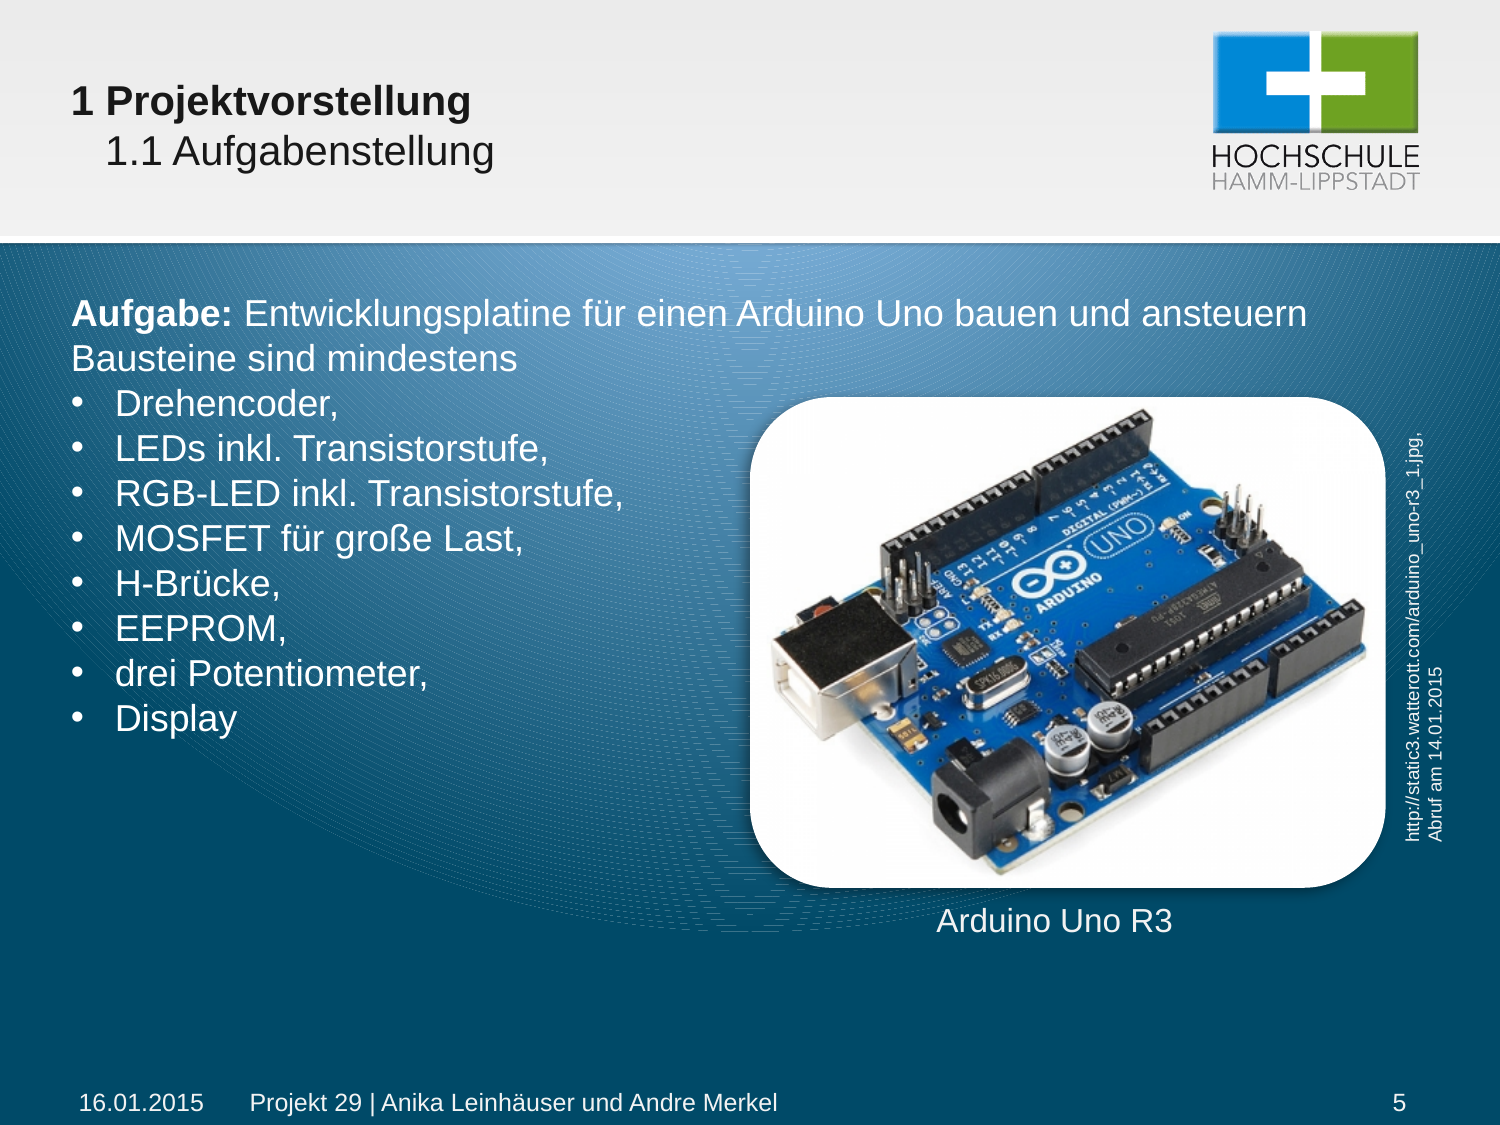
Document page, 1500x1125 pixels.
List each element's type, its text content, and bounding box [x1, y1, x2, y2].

text_box http://static3.watterott.com/arduino_uno-r3_1.jpg, Abruf am 14.01.2015 [1392, 397, 1453, 858]
text_box Arduino Uno R3 [724, 892, 1386, 947]
footer Projekt 29 | Anika Leinhäuser und Andre Merkel [242, 1080, 922, 1117]
title 1 Projektvorstellung 1.1 Aufgabenstellung [70, 23, 1424, 225]
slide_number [70, 1080, 242, 1117]
picture [749, 397, 1386, 888]
slide_number 5 [1300, 1080, 1422, 1117]
list Aufgabe: Entwicklungsplatine für einen Arduino Uno bauen und ansteuern Bausteine sind mindestens Drehencoder, LEDs inkl. Transistorstufe, RGB‐LED inkl. Transistorstufe, MOSFET für große Last, H‐Brücke, EEPROM, drei Potentiometer, Display [70, 289, 1483, 1048]
